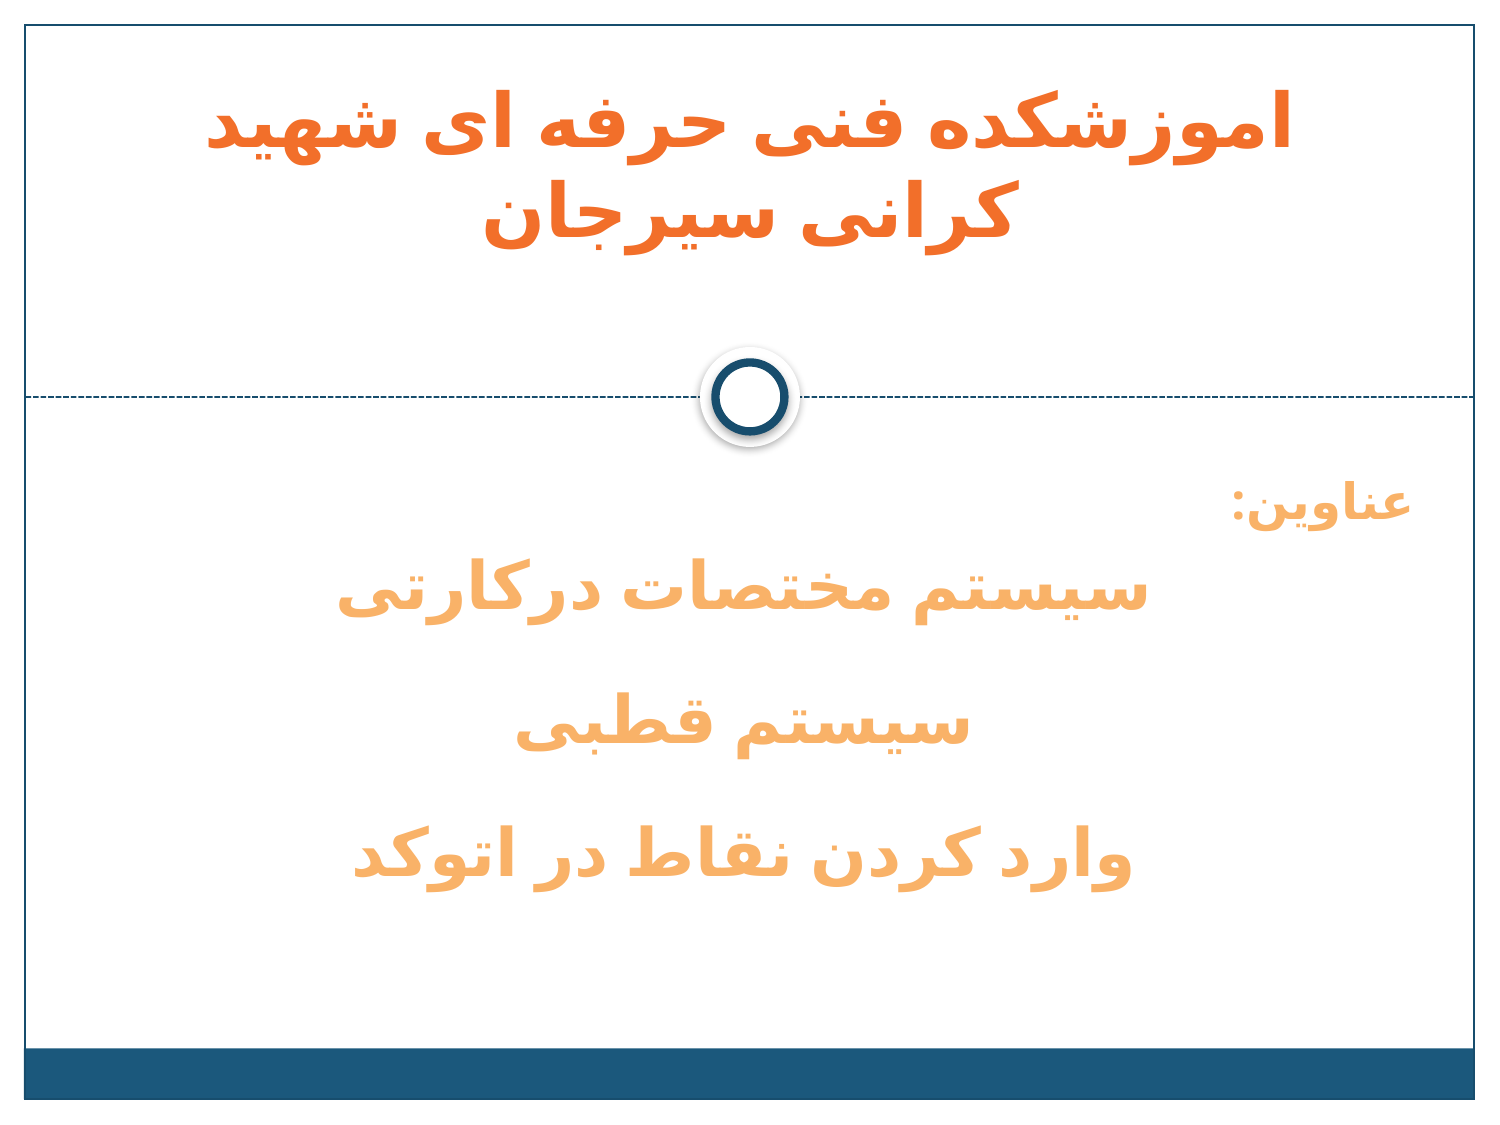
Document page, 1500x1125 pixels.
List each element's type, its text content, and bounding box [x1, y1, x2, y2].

title اموزشکده فنی حرفه ای شهید کرانی سیرجان [112, 62, 1388, 350]
subtitle عناوین: سیستم مختصات درکارتی سیستم قطبی وارد کردن نقاط در اتوکد [58, 462, 1430, 750]
